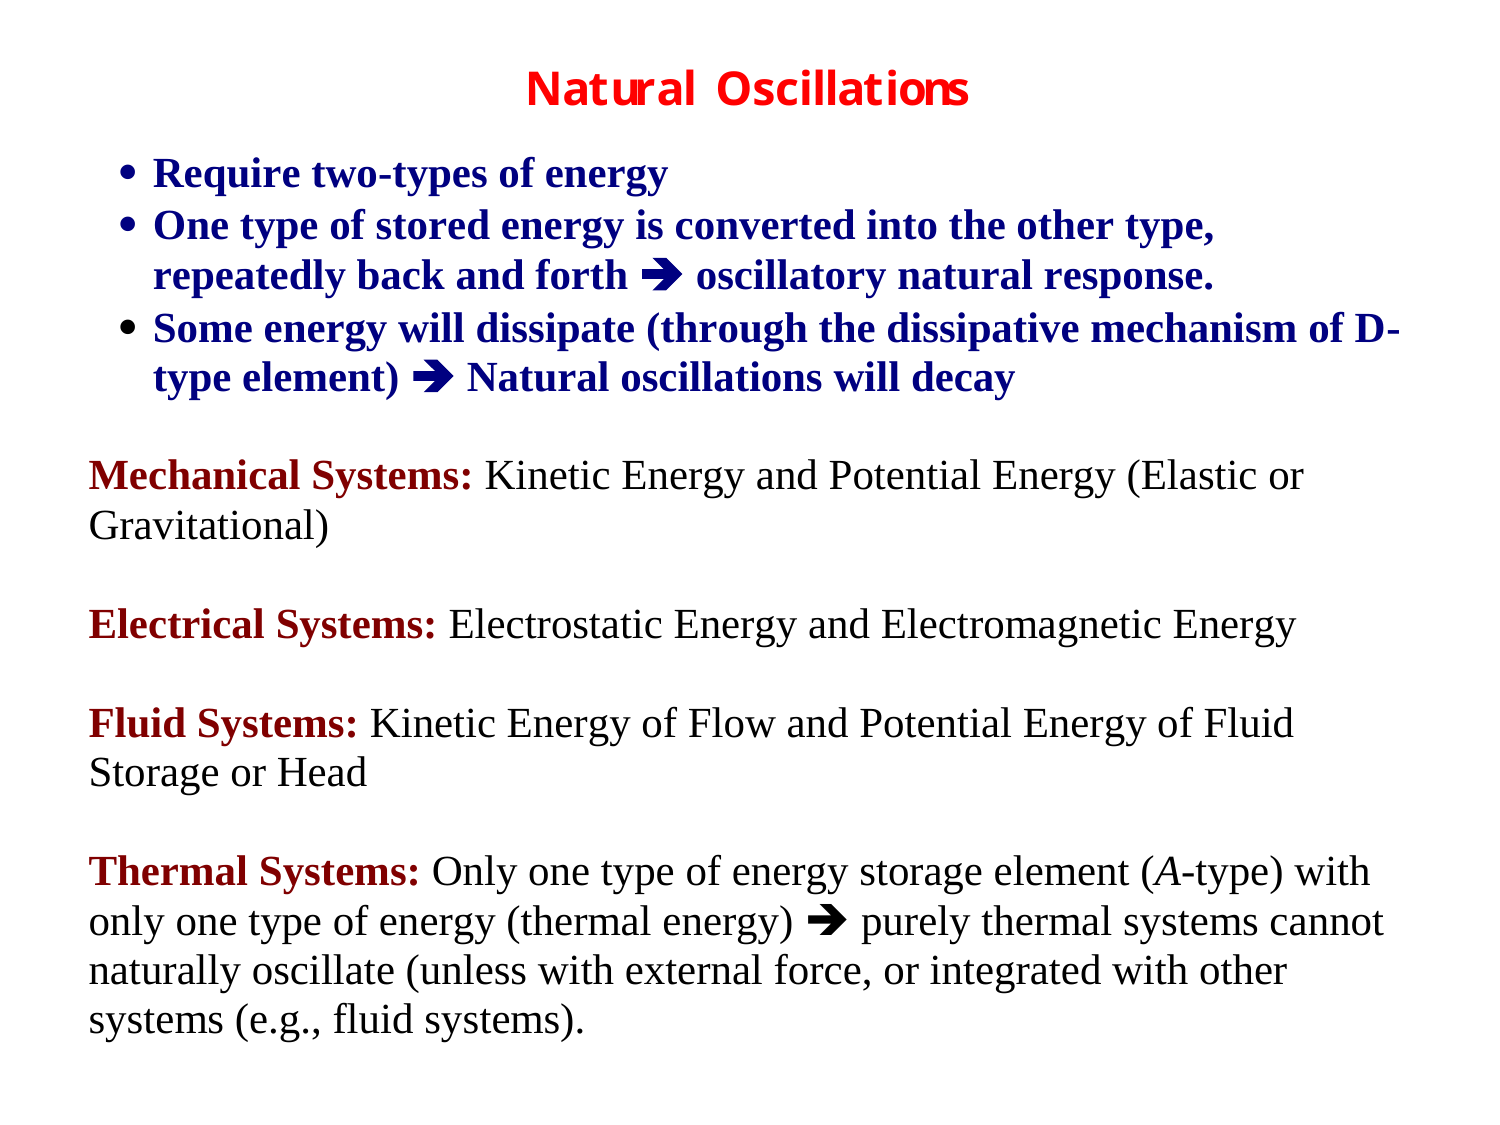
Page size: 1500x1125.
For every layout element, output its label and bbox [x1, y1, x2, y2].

text_box [88, 54, 1410, 1125]
